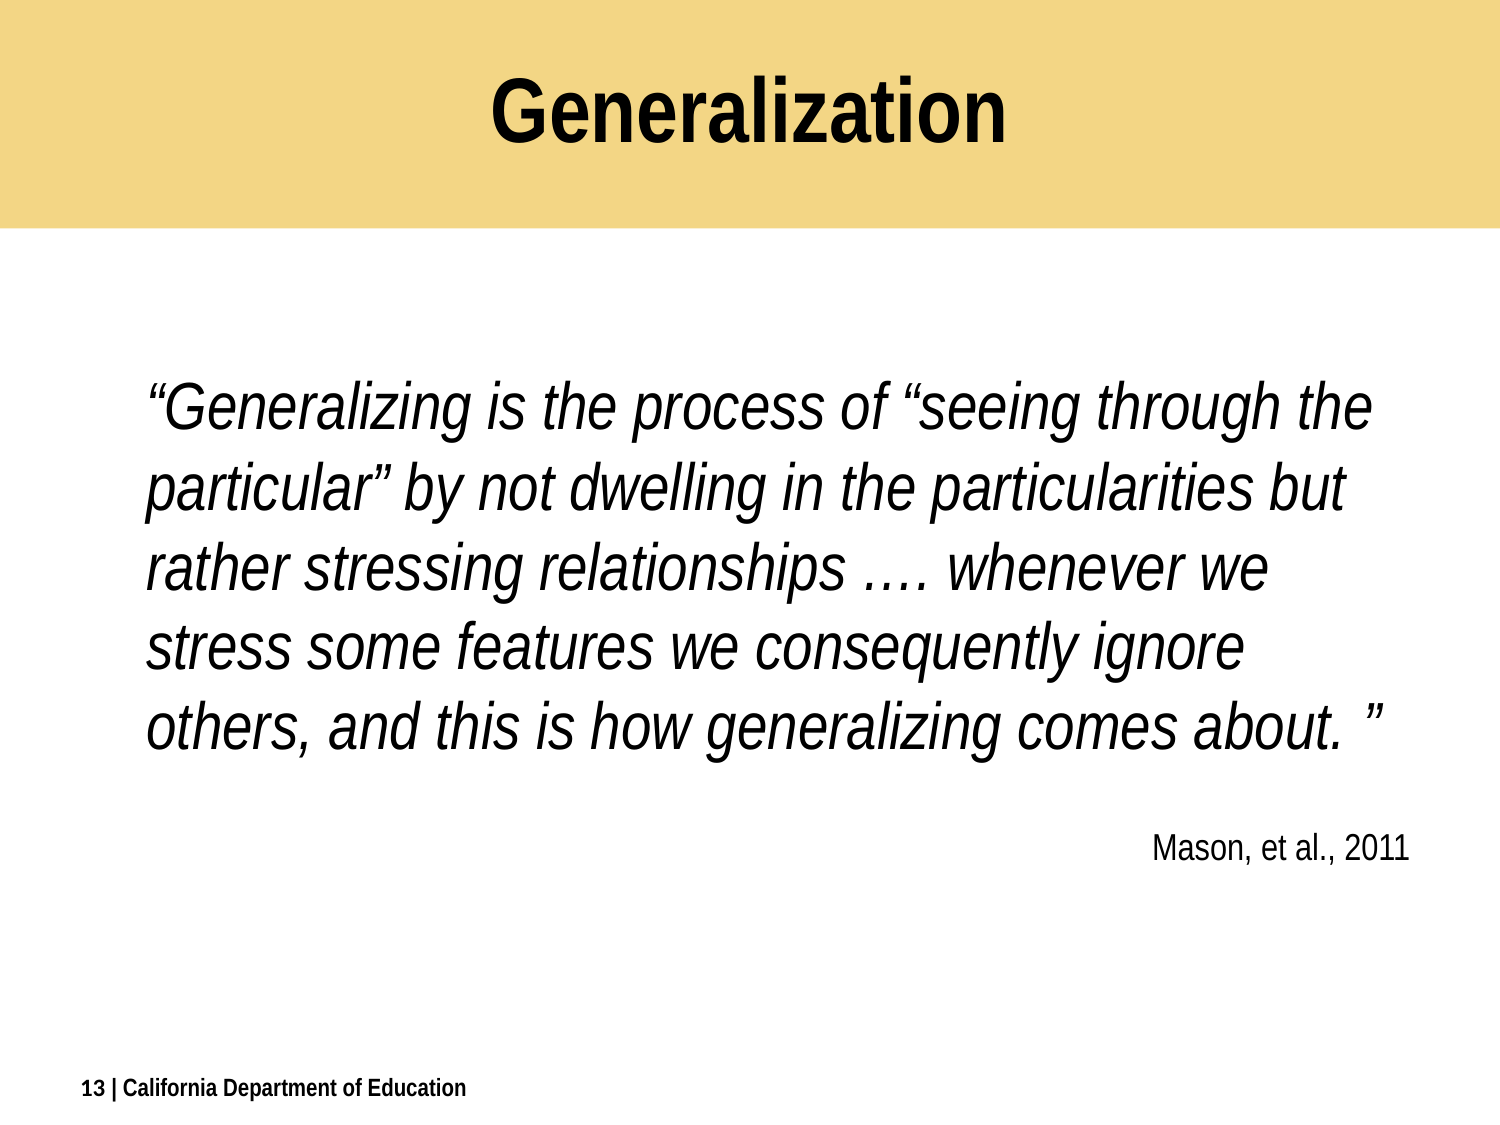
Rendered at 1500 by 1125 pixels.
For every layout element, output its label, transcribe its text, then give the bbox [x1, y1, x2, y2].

title Generalization [75, 11, 1425, 200]
slide_number 13 [55, 1064, 121, 1124]
footer | California Department of Education [121, 1064, 699, 1124]
list “Generalizing is the process of “seeing through the particular” by not dwelling in the particularities but rather stressing relationships …. whenever we stress some features we consequently ignore others, and this is how generalizing comes about. ” Mason, et al., 2011 [75, 262, 1425, 1054]
